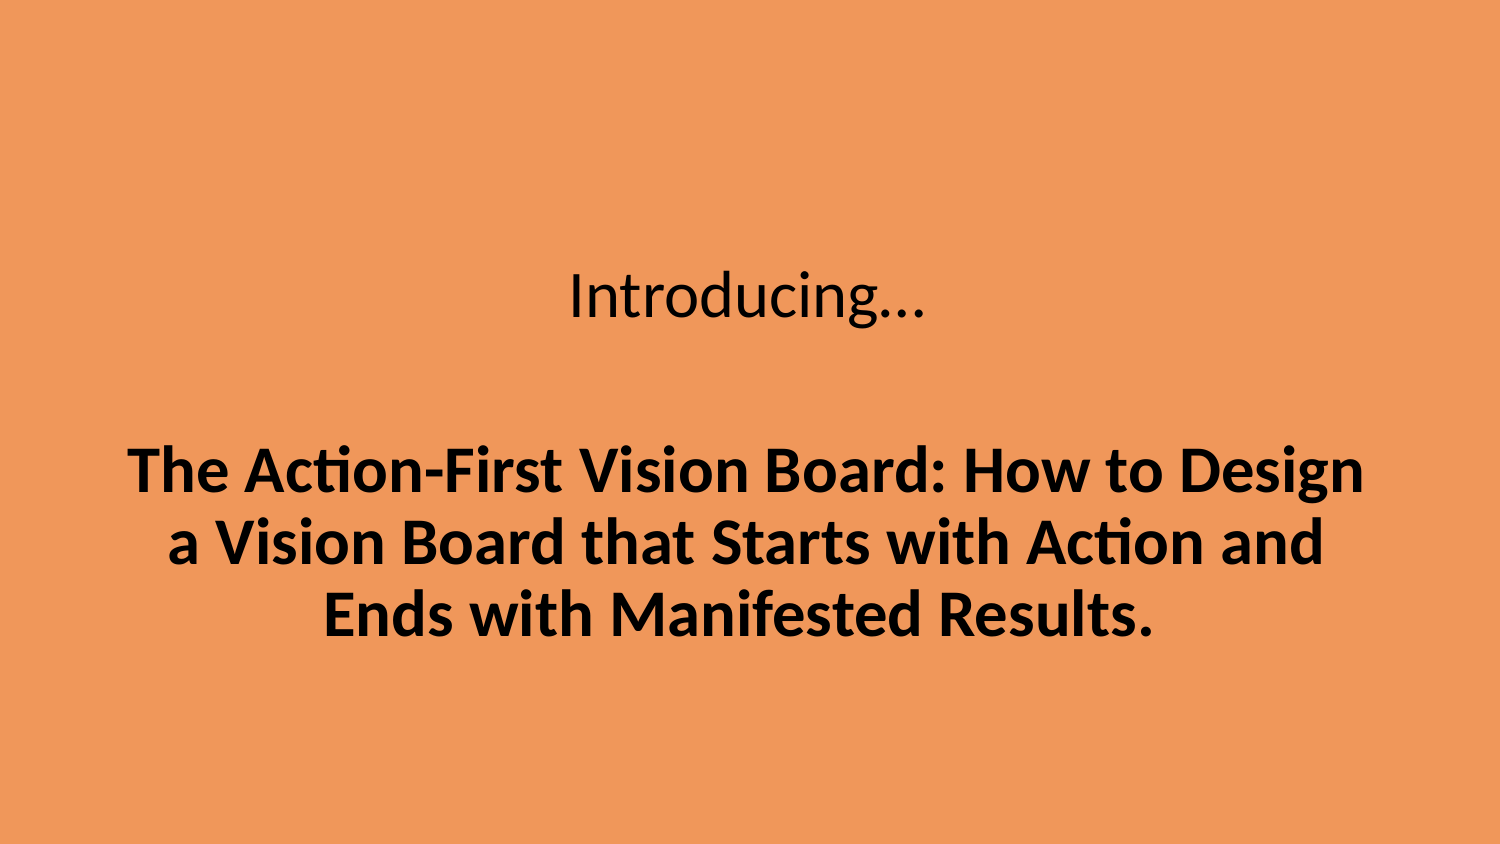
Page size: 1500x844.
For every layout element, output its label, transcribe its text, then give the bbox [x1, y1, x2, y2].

list Introducing… The Action-First Vision Board: How to Design a Vision Board that Starts with Action and Ends with Manifested Results. [95, 252, 1399, 395]
